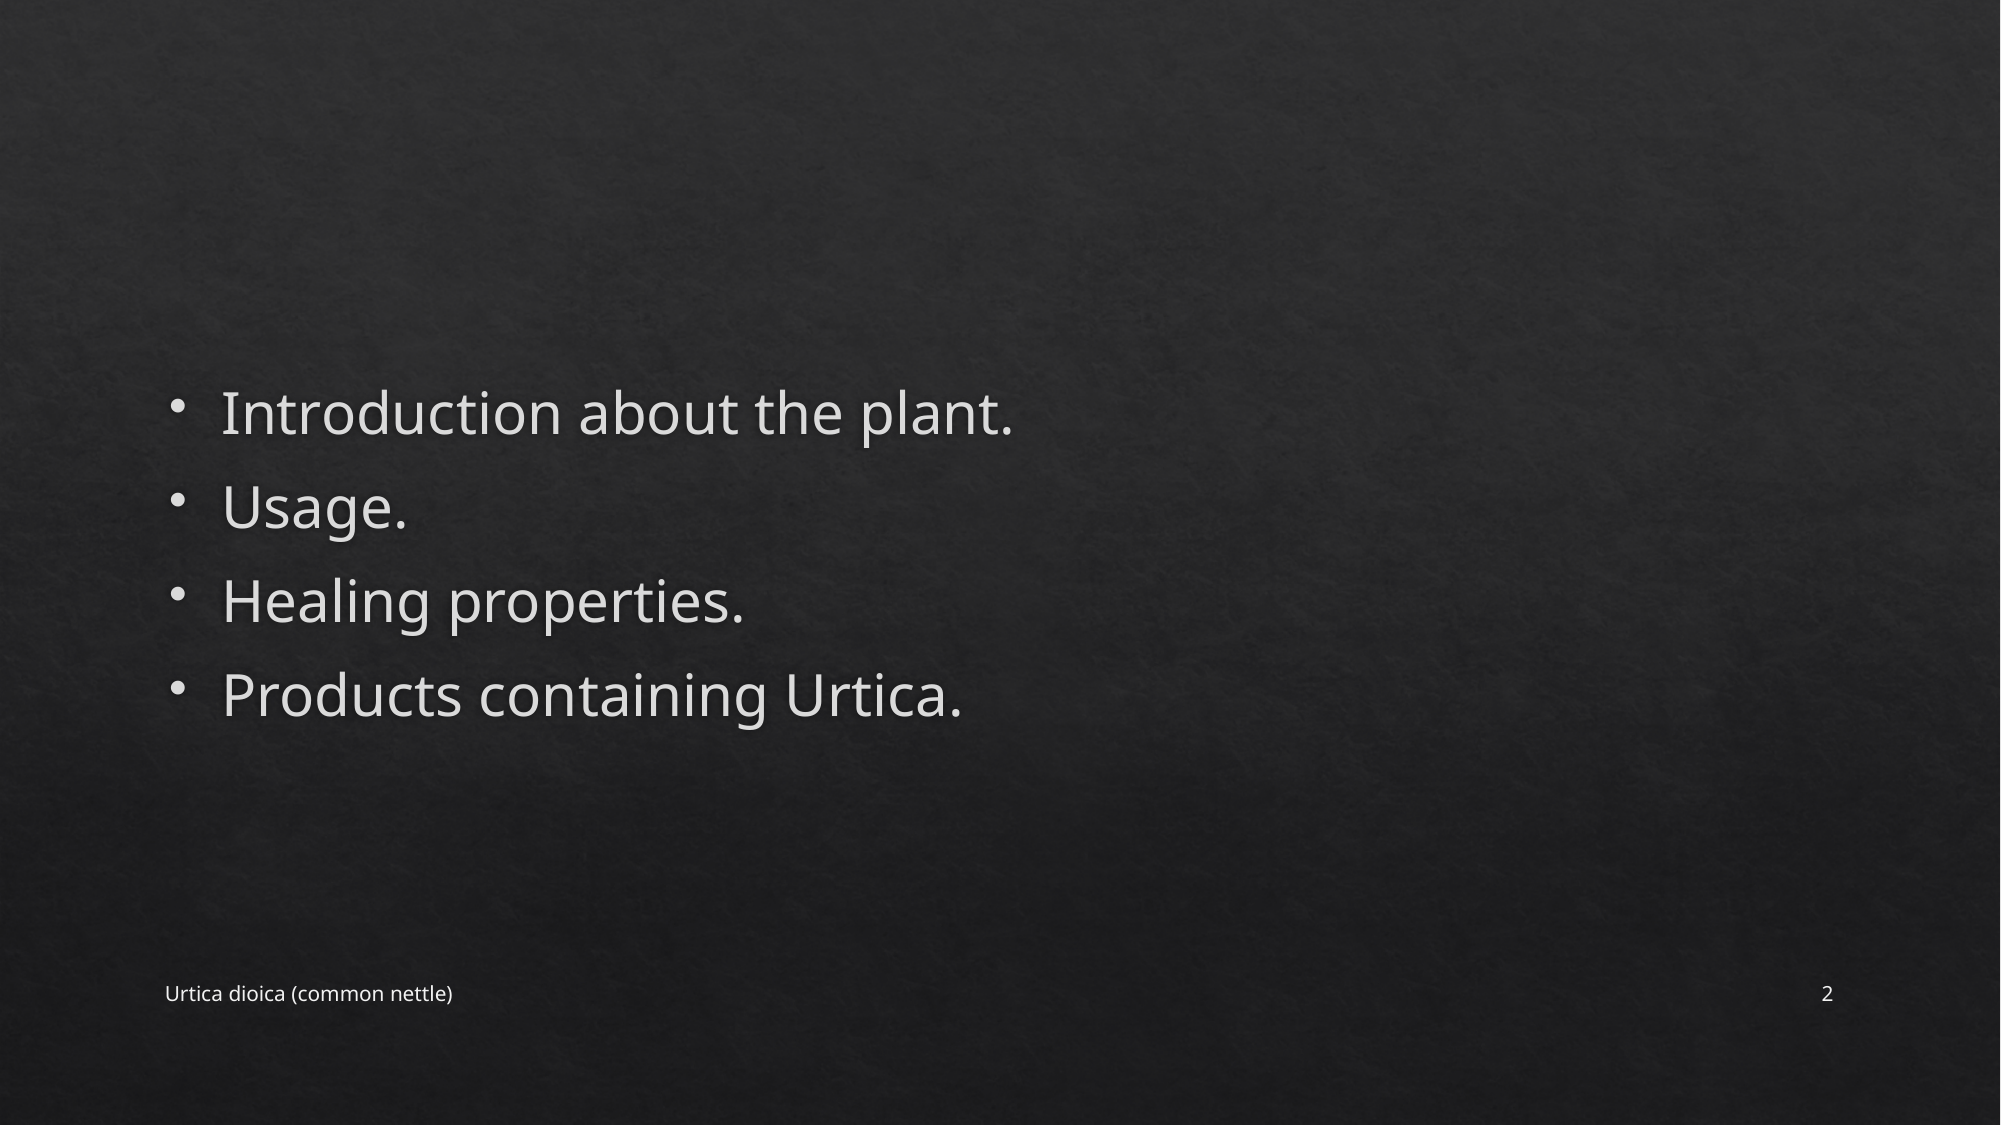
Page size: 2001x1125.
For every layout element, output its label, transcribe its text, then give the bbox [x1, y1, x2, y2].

slide_number 2 [1724, 965, 1849, 1025]
footer Urtica dioica (common nettle) [149, 965, 1245, 1025]
list Introduction about the plant. Usage. Healing properties. Products containing Urtica. [149, 284, 1849, 950]
